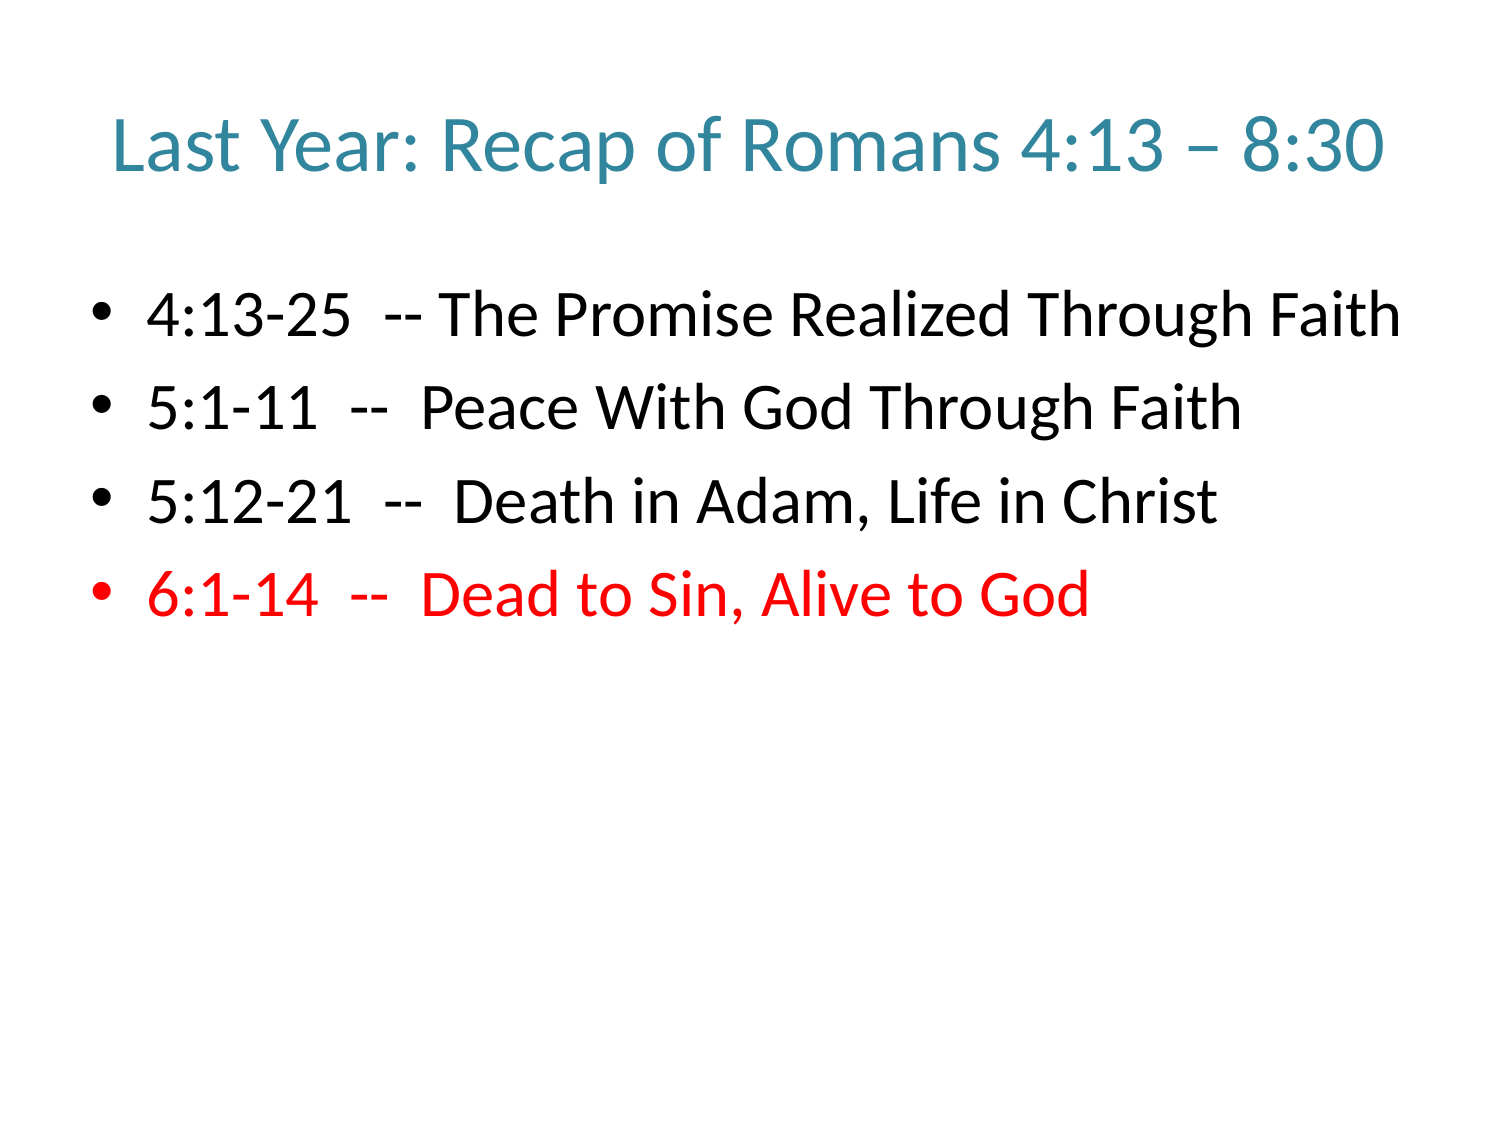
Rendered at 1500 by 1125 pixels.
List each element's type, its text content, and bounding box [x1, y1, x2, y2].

title Last Year: Recap of Romans 4:13 – 8:30 [75, 45, 1425, 233]
list 4:13-25 -- The Promise Realized Through Faith 5:1-11 -- Peace With God Through Faith 5:12-21 -- Death in Adam, Life in Christ 6:1-14 -- Dead to Sin, Alive to God [75, 262, 1425, 1005]
